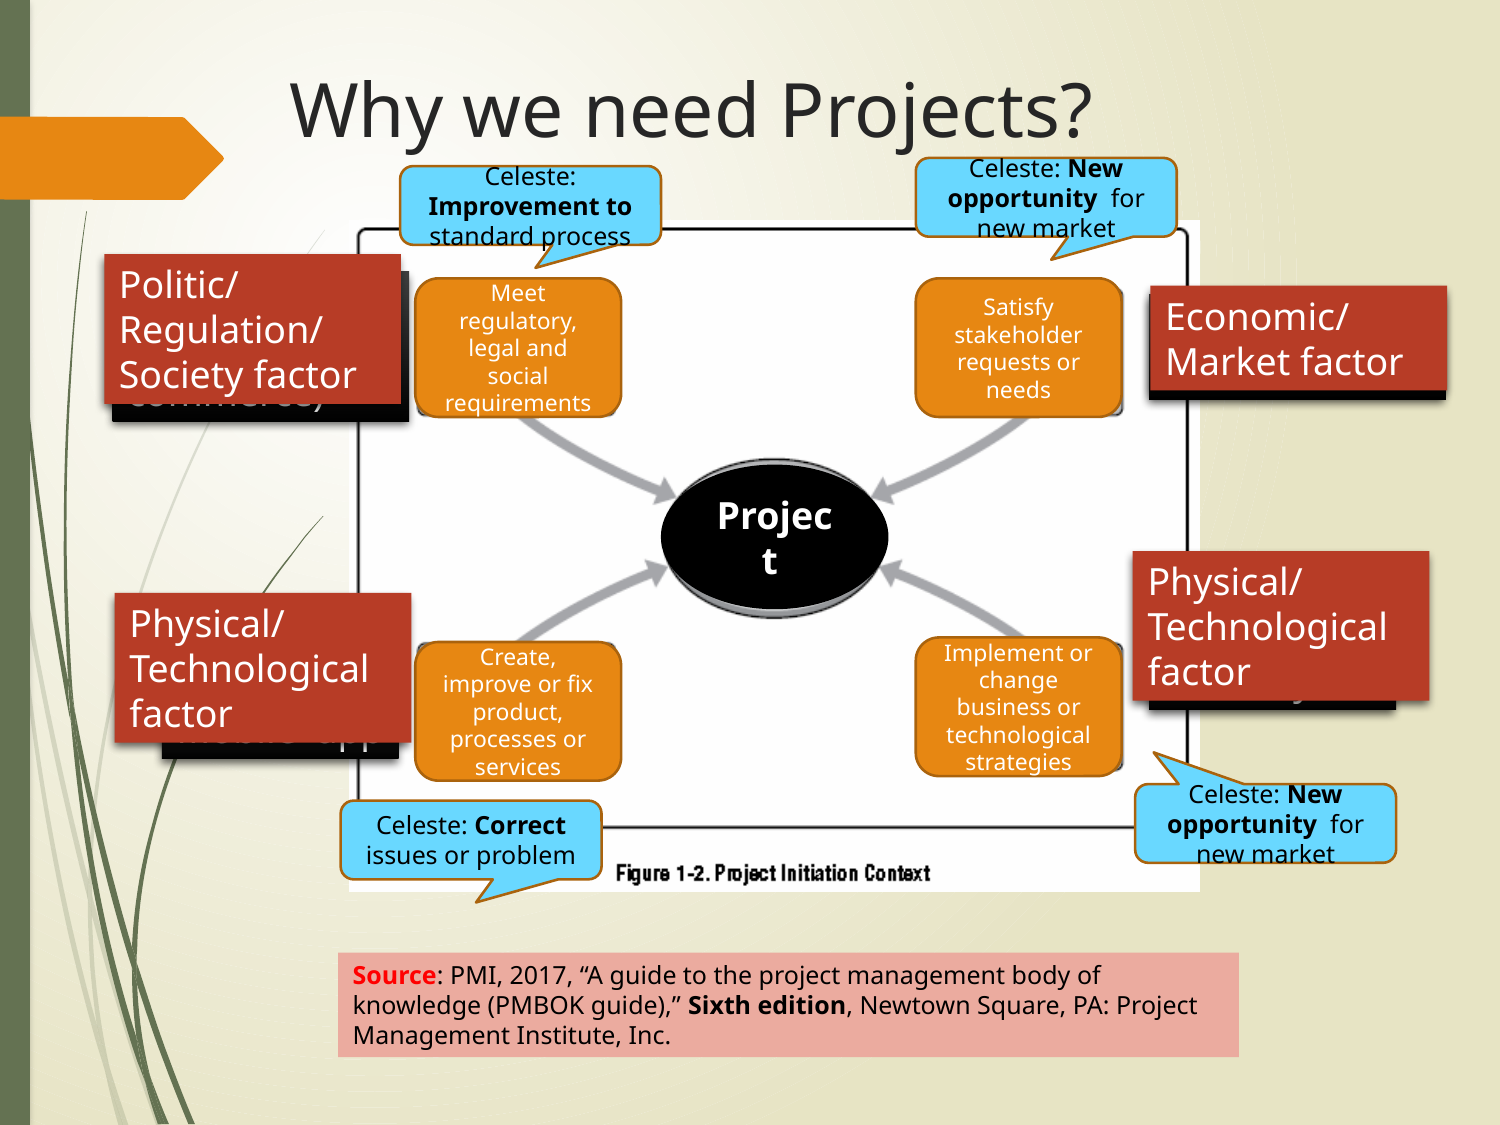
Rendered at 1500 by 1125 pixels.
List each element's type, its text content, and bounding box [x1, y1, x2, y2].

text_box Celeste: New opportunity for new market [914, 156, 1179, 219]
title Why we need Projects? [274, 55, 1356, 194]
text_box Mobile app [161, 754, 344, 759]
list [349, 220, 1201, 253]
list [349, 752, 1201, 893]
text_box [104, 253, 1448, 745]
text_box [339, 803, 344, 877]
text_box Celeste: New opportunity for new market [1204, 768, 1398, 865]
text_box Celeste: Improvement to standard process [398, 164, 663, 219]
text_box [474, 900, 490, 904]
text_box Source: PMI, 2017, “A guide to the project management body of knowledge (PMBOK guide),” Sixth edition, Newtown Square, PA: Project Management Institute, Inc. [338, 952, 1239, 1058]
